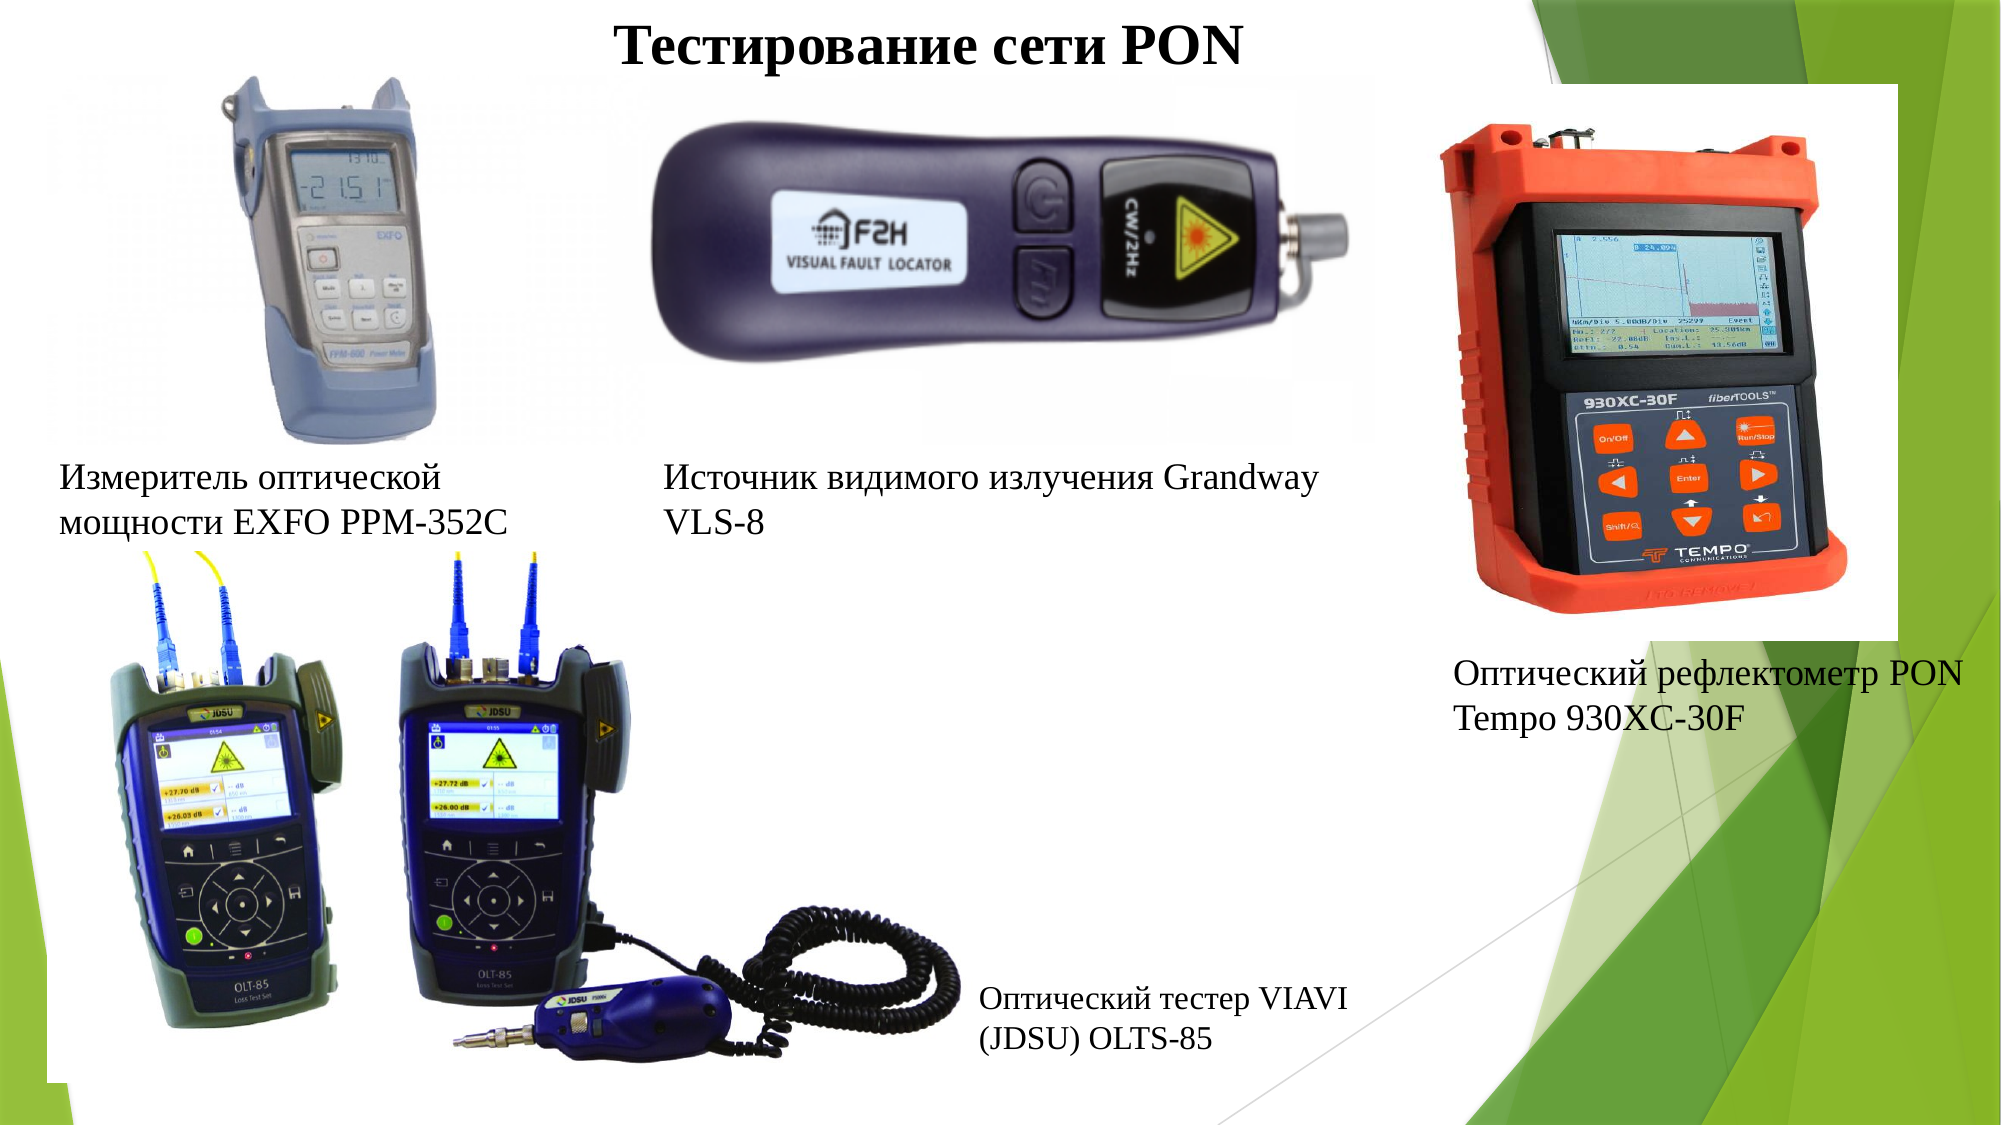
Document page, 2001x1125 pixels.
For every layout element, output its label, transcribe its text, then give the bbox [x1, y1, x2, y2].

picture [1386, 83, 1899, 641]
text_box Тестирование сети PON [598, 0, 1260, 74]
text_box Измеритель оптической мощности EXFO PPM-352C [44, 451, 621, 550]
text_box Источник видимого излучения Grandway VLS-8 [648, 449, 1381, 550]
text_box Оптический рефлектометр PON Tempo 930XC-30F [1438, 640, 2000, 745]
picture [47, 550, 995, 1083]
picture [47, 75, 1375, 445]
text_box Оптический тестер VIAVI (JDSU) OLTS-85 [1000, 968, 1375, 1064]
